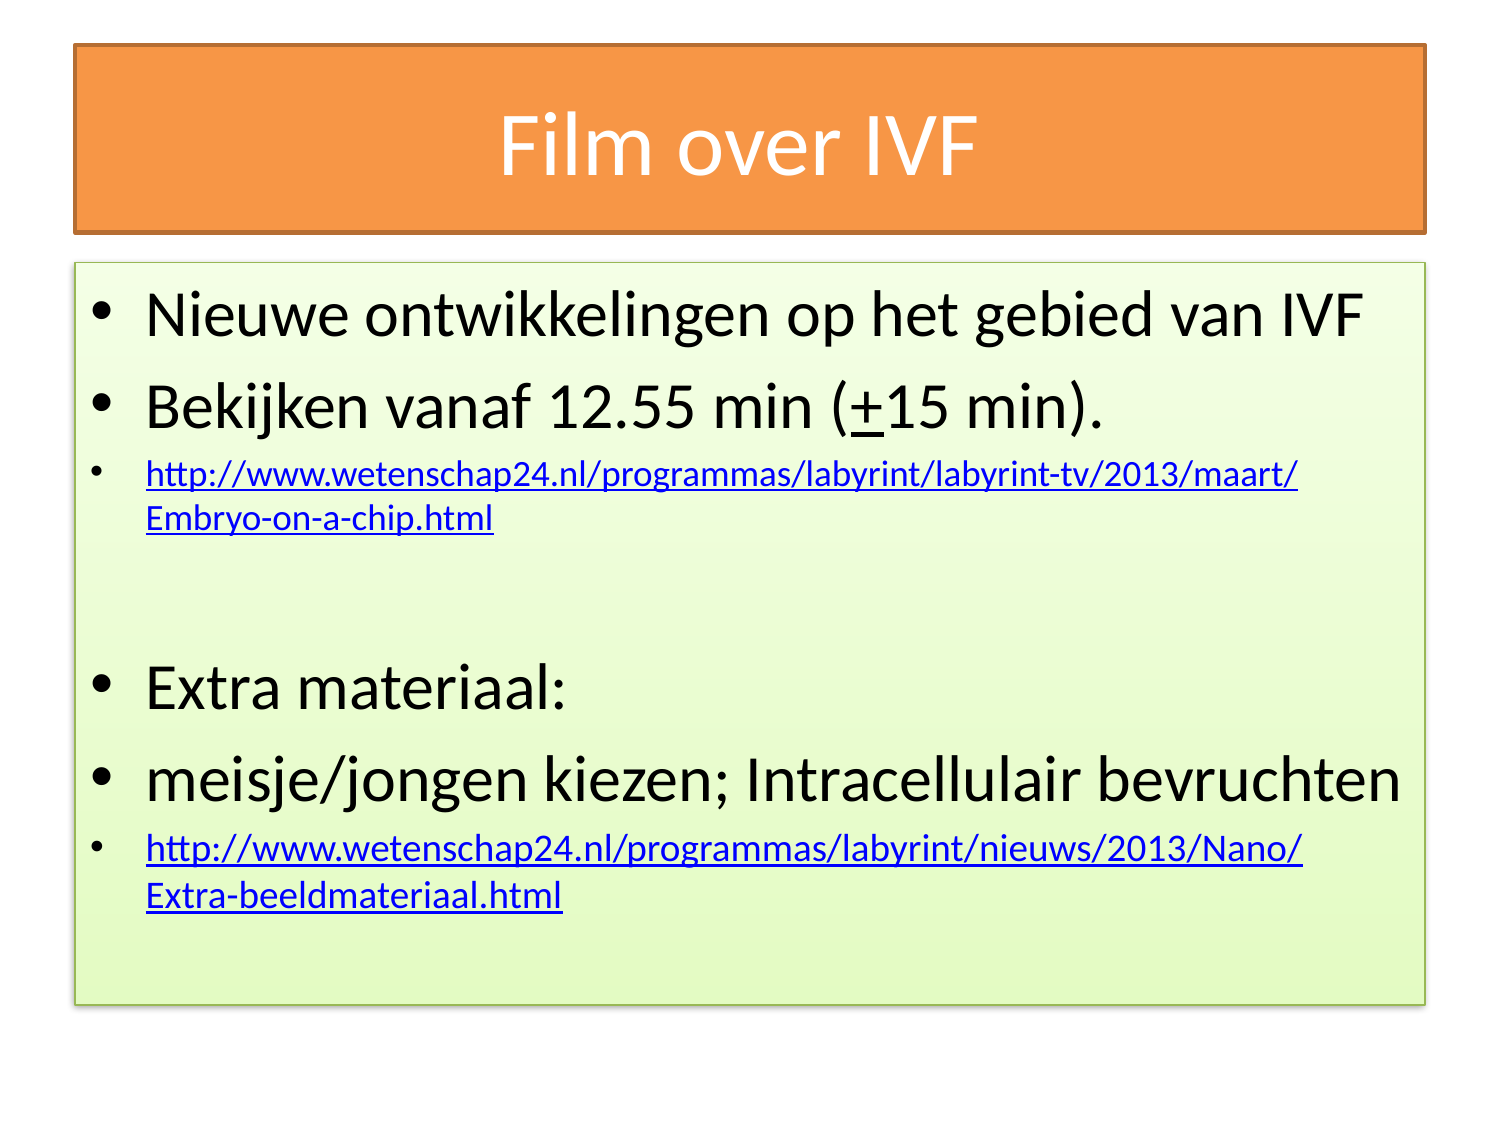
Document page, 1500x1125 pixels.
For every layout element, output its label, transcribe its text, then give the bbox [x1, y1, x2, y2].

title Film over IVF [73, 43, 1427, 235]
list Nieuwe ontwikkelingen op het gebied van IVF Bekijken vanaf 12.55 min (+15 min). http://www.wetenschap24.nl/programmas/labyrint/labyrint-tv/2013/maart/Embryo-on-a-chip.html Extra materiaal: meisje/jongen kiezen; Intracellulair bevruchten http://www.wetenschap24.nl/programmas/labyrint/nieuws/2013/Nano/Extra-beeldmateriaal.html [74, 262, 1426, 1006]
